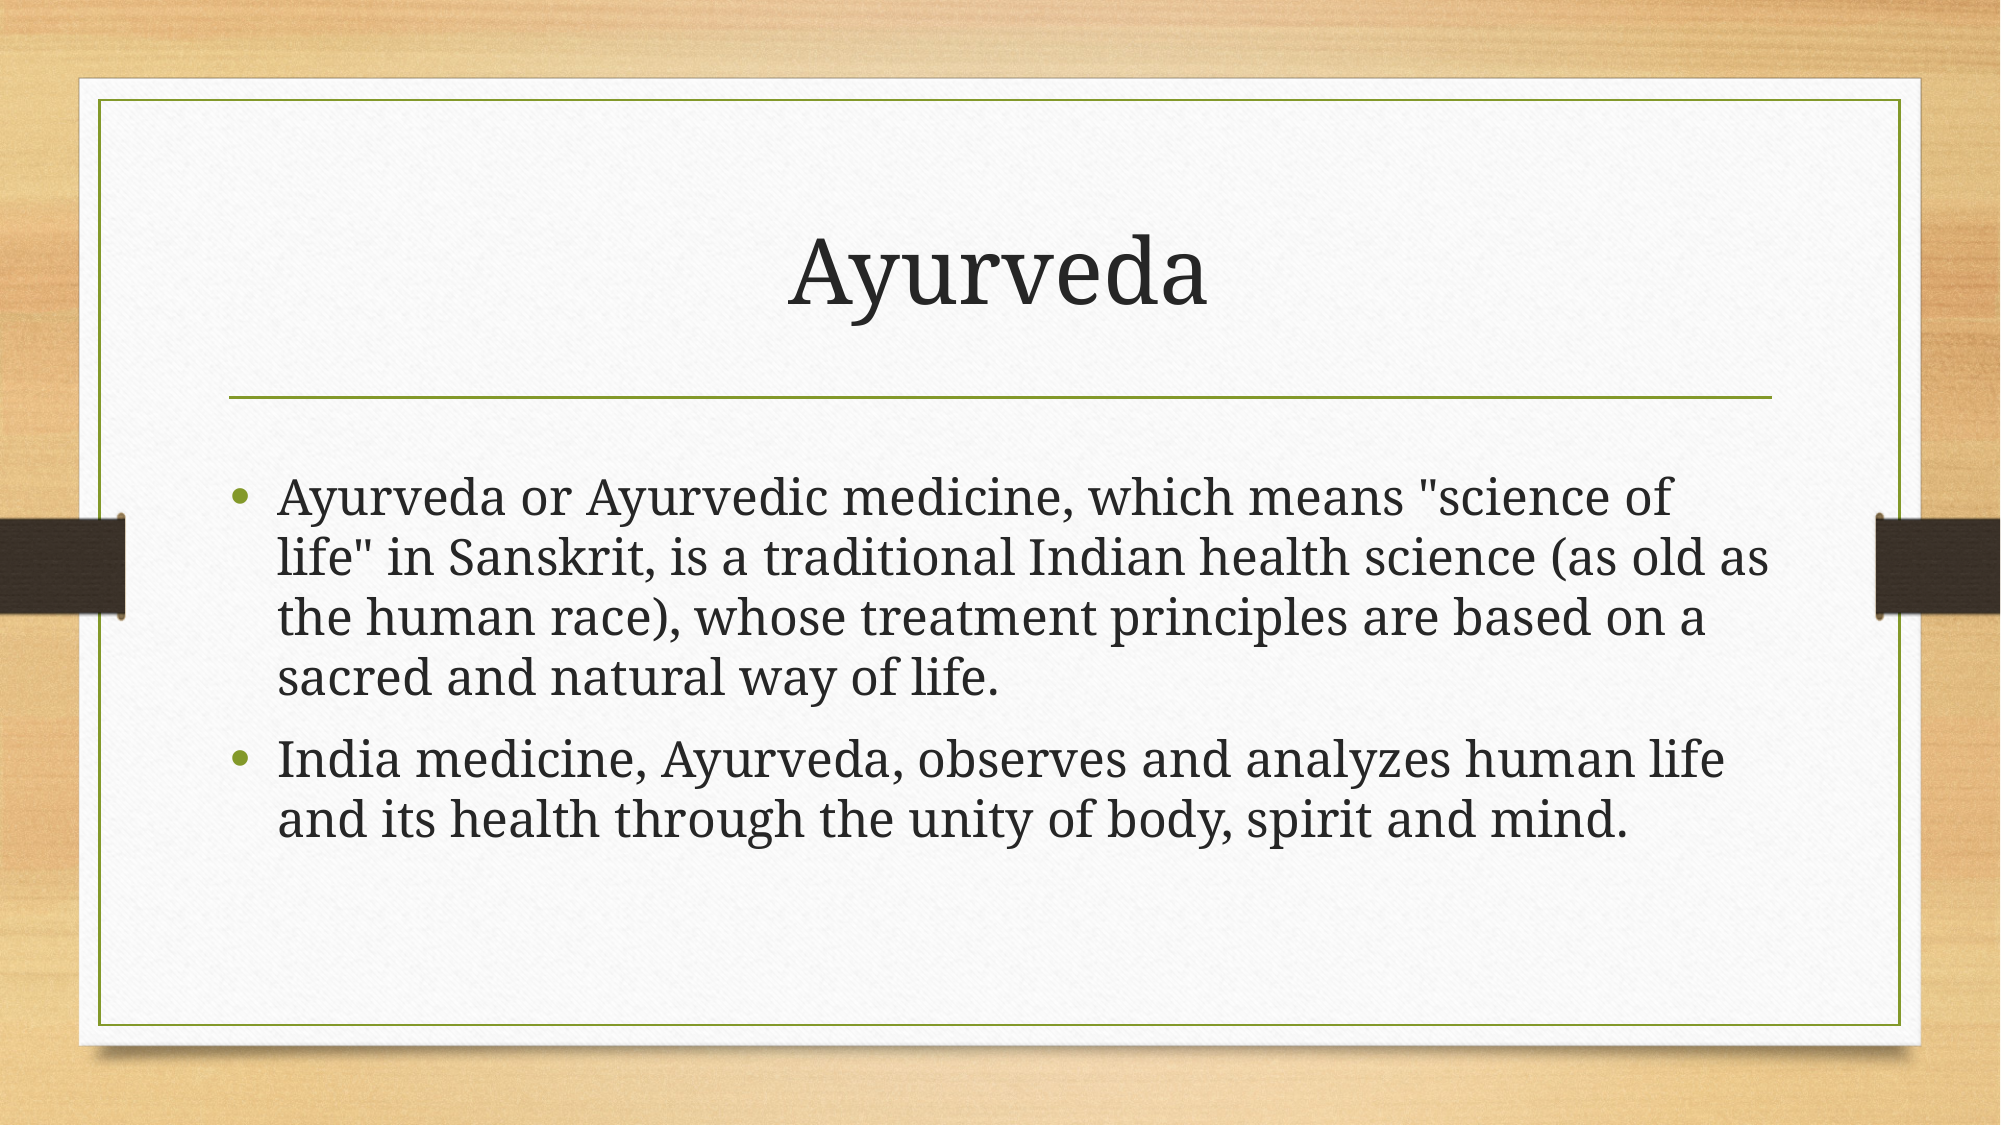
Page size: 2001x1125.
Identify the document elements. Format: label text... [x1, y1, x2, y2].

list Ayurveda or Ayurvedic medicine, which means "science of life" in Sanskrit, is a traditional Indian health science (as old as the human race), whose treatment principles are based on a sacred and natural way of life. India medicine, Ayurveda, observes and analyzes human life and its health through the unity of body, spirit and mind. [215, 375, 1791, 920]
title Ayurveda [212, 161, 1788, 375]
picture [0, 0, 2001, 1125]
